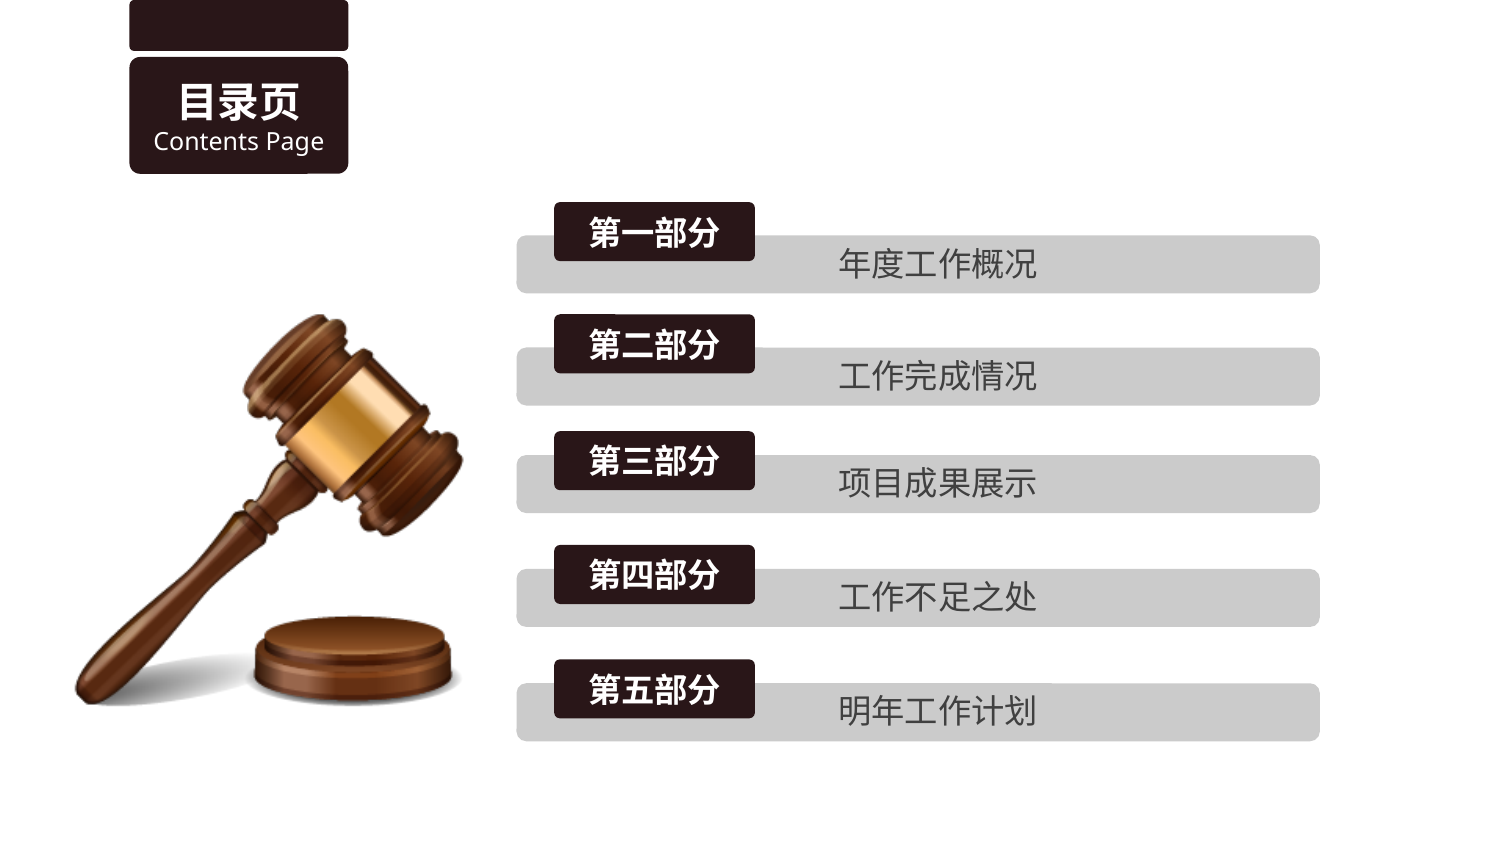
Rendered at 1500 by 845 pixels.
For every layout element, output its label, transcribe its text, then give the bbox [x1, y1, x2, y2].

text_box [515, 346, 1321, 407]
text_box 工作不足之处 [823, 568, 1053, 624]
text_box [515, 682, 1321, 743]
text_box [515, 234, 1321, 295]
text_box 工作完成情况 [823, 347, 1053, 403]
text_box 第四部分 [553, 543, 756, 606]
picture [69, 310, 470, 711]
text_box 明年工作计划 [823, 683, 1053, 738]
text_box 年度工作概况 [823, 235, 1053, 290]
text_box 第二部分 [553, 313, 756, 375]
text_box [515, 567, 1321, 628]
text_box 目录页 Contents Page [128, 55, 350, 175]
text_box 第一部分 [553, 200, 756, 263]
text_box [128, 0, 350, 52]
text_box [515, 453, 1321, 515]
text_box 第五部分 [553, 658, 756, 720]
text_box 项目成果展示 [823, 455, 1053, 510]
text_box 第三部分 [553, 430, 756, 492]
